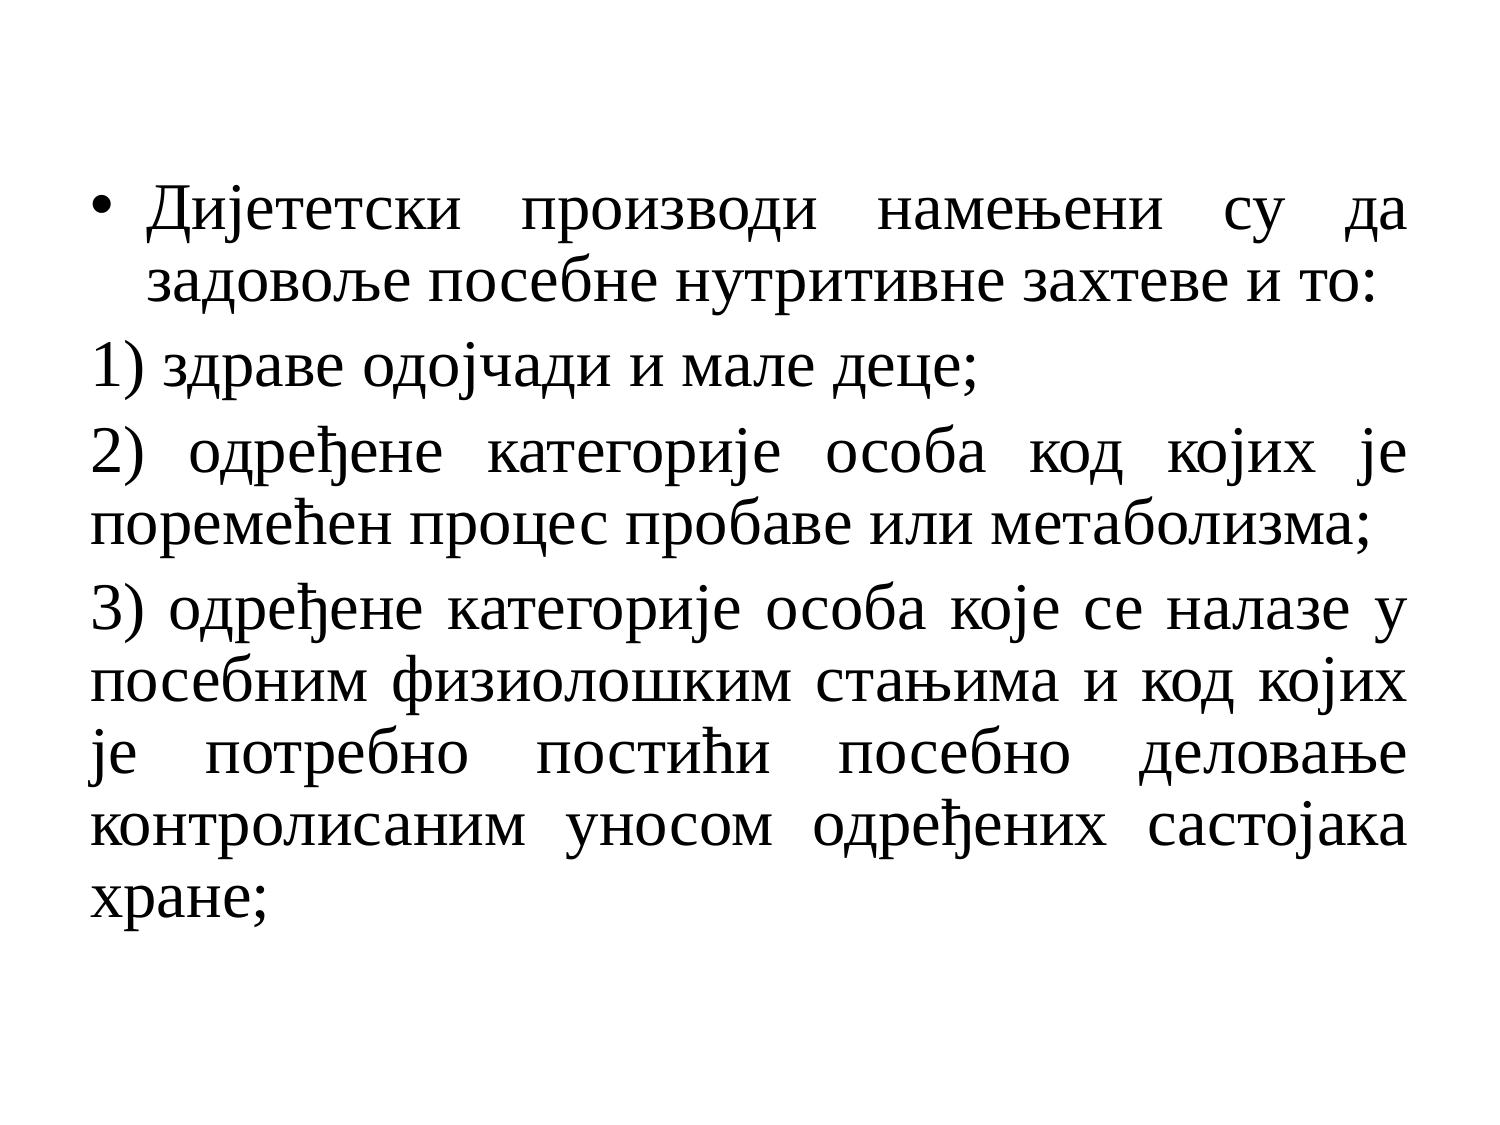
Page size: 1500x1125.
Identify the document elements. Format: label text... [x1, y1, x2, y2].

list Дијететски производи намењени су да задовоље посебне нутритивне захтеве и то: 1) здраве одојчади и мале деце; 2) одређене категорије особа код којих је поремећен процес пробаве или метаболизма; 3) одређене категорије особа које се налазе у посебним физиолошким стањима и код којих је потребно постићи посебно деловање контролисаним уносом одређених састојака хране; [75, 164, 1425, 1005]
